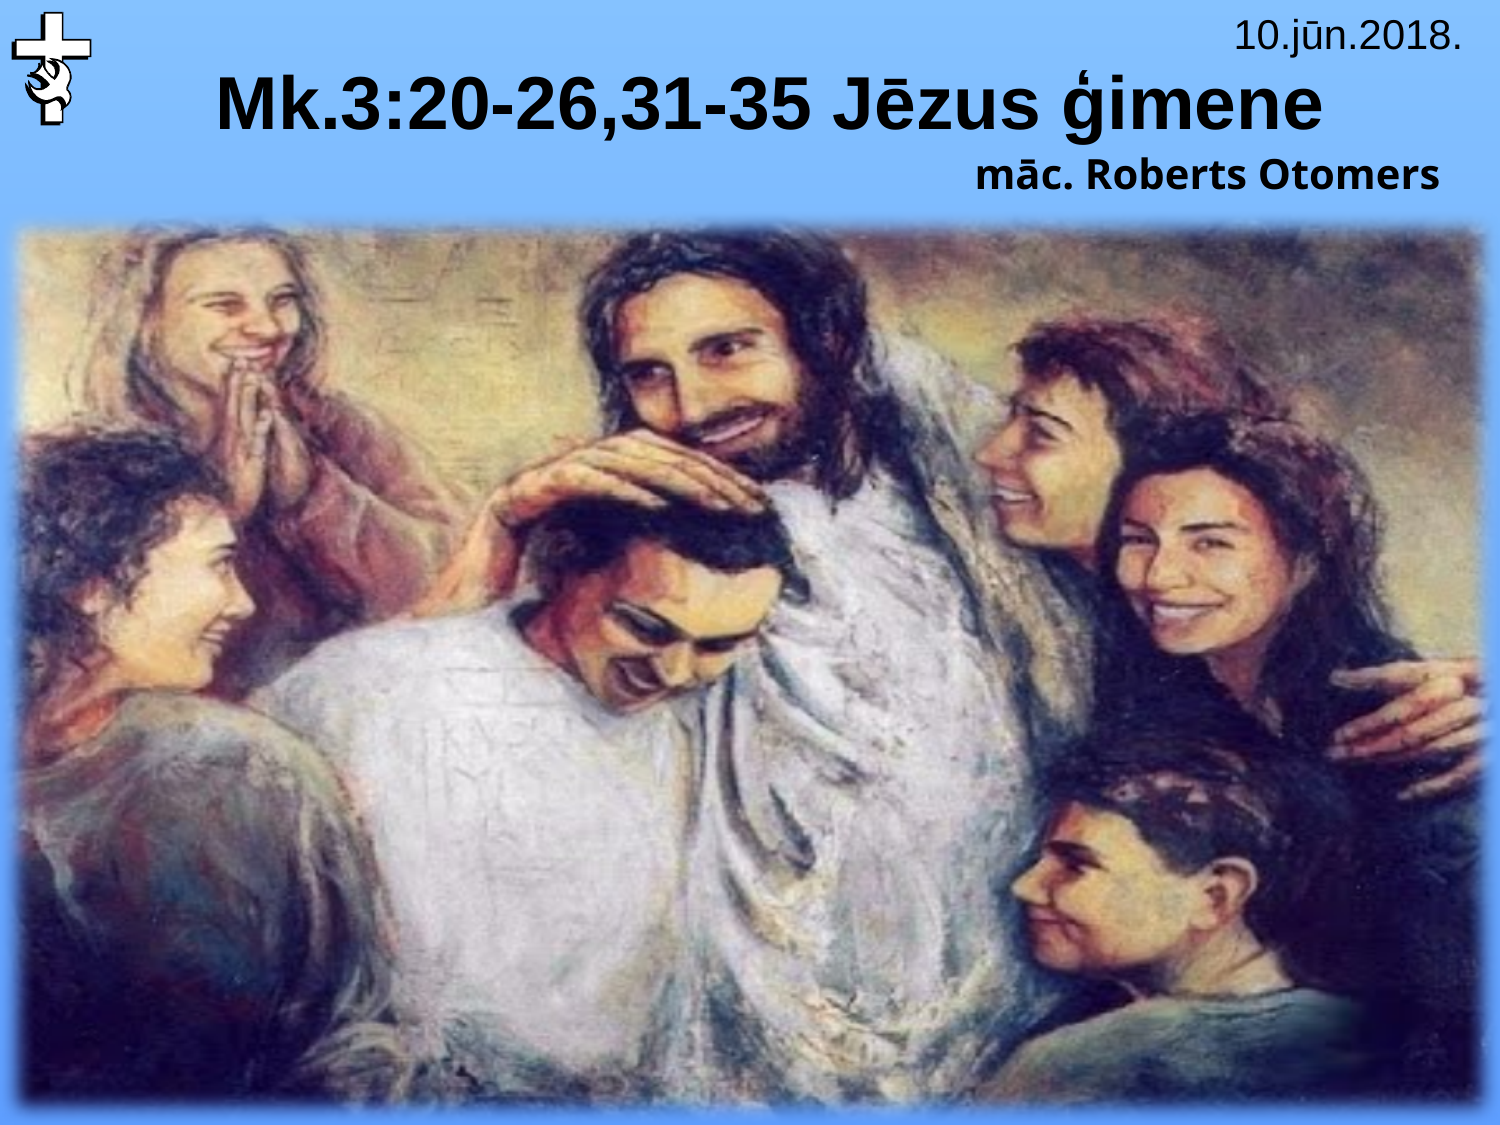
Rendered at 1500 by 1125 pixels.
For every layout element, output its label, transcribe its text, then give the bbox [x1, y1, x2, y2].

picture [11, 11, 92, 126]
title Mk.3:20-26,31-35 Jēzus ģimene [40, 11, 1500, 188]
picture [0, 211, 1500, 1125]
text_box māc. Roberts Otomers [915, 140, 1500, 206]
text_box 10.jūn.2018. [1218, 0, 1500, 65]
